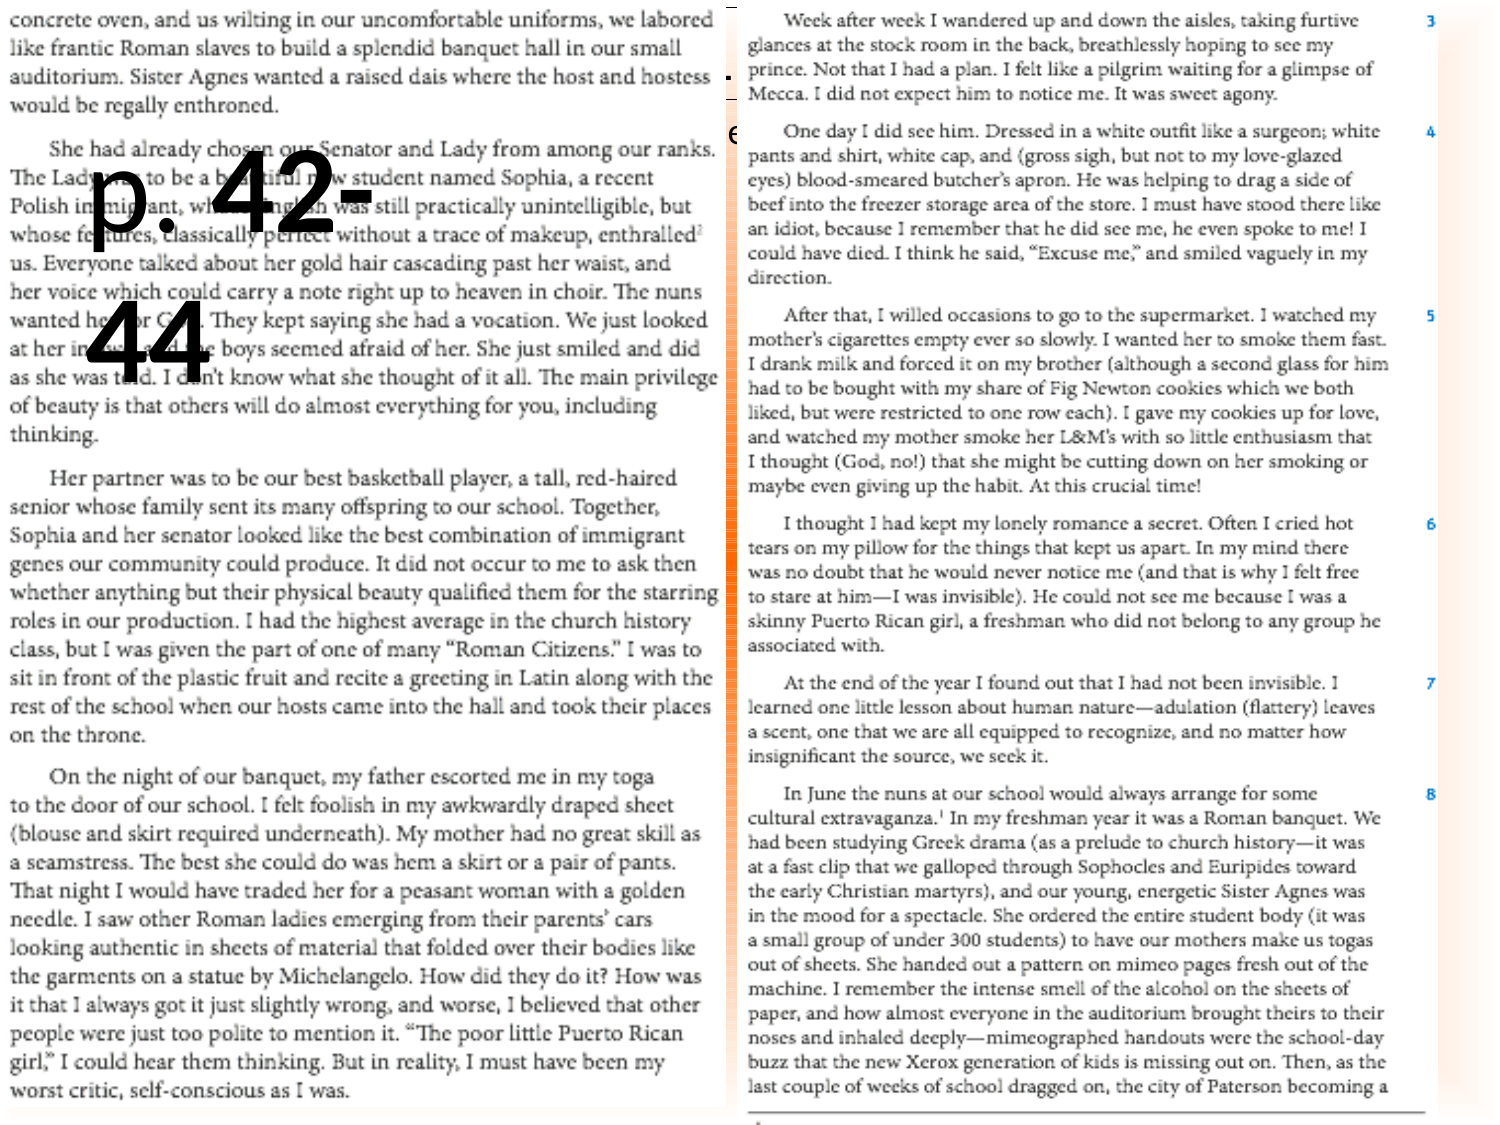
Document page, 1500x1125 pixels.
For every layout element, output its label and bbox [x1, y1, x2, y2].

picture [0, 0, 726, 1107]
text_box [0, 0, 1438, 1125]
